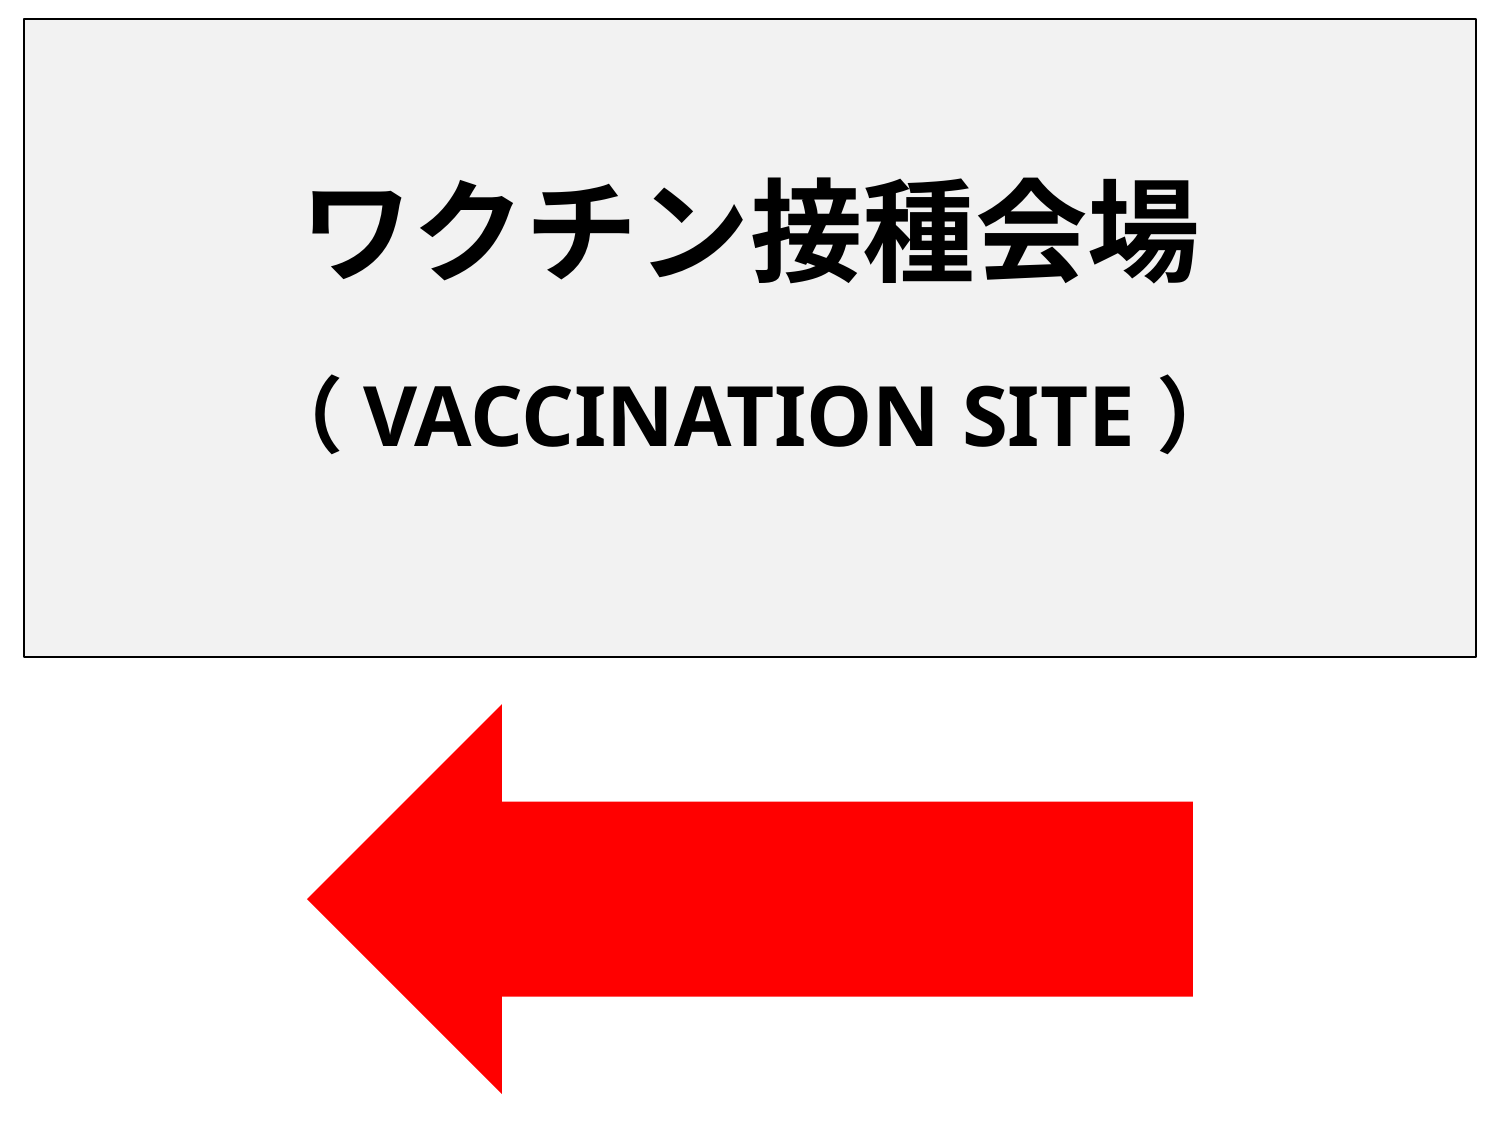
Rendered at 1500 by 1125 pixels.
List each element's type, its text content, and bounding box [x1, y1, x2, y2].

text_box ワクチン接種会場 （VACCINATION SITE） [21, 17, 1479, 659]
text_box [304, 702, 1196, 1096]
